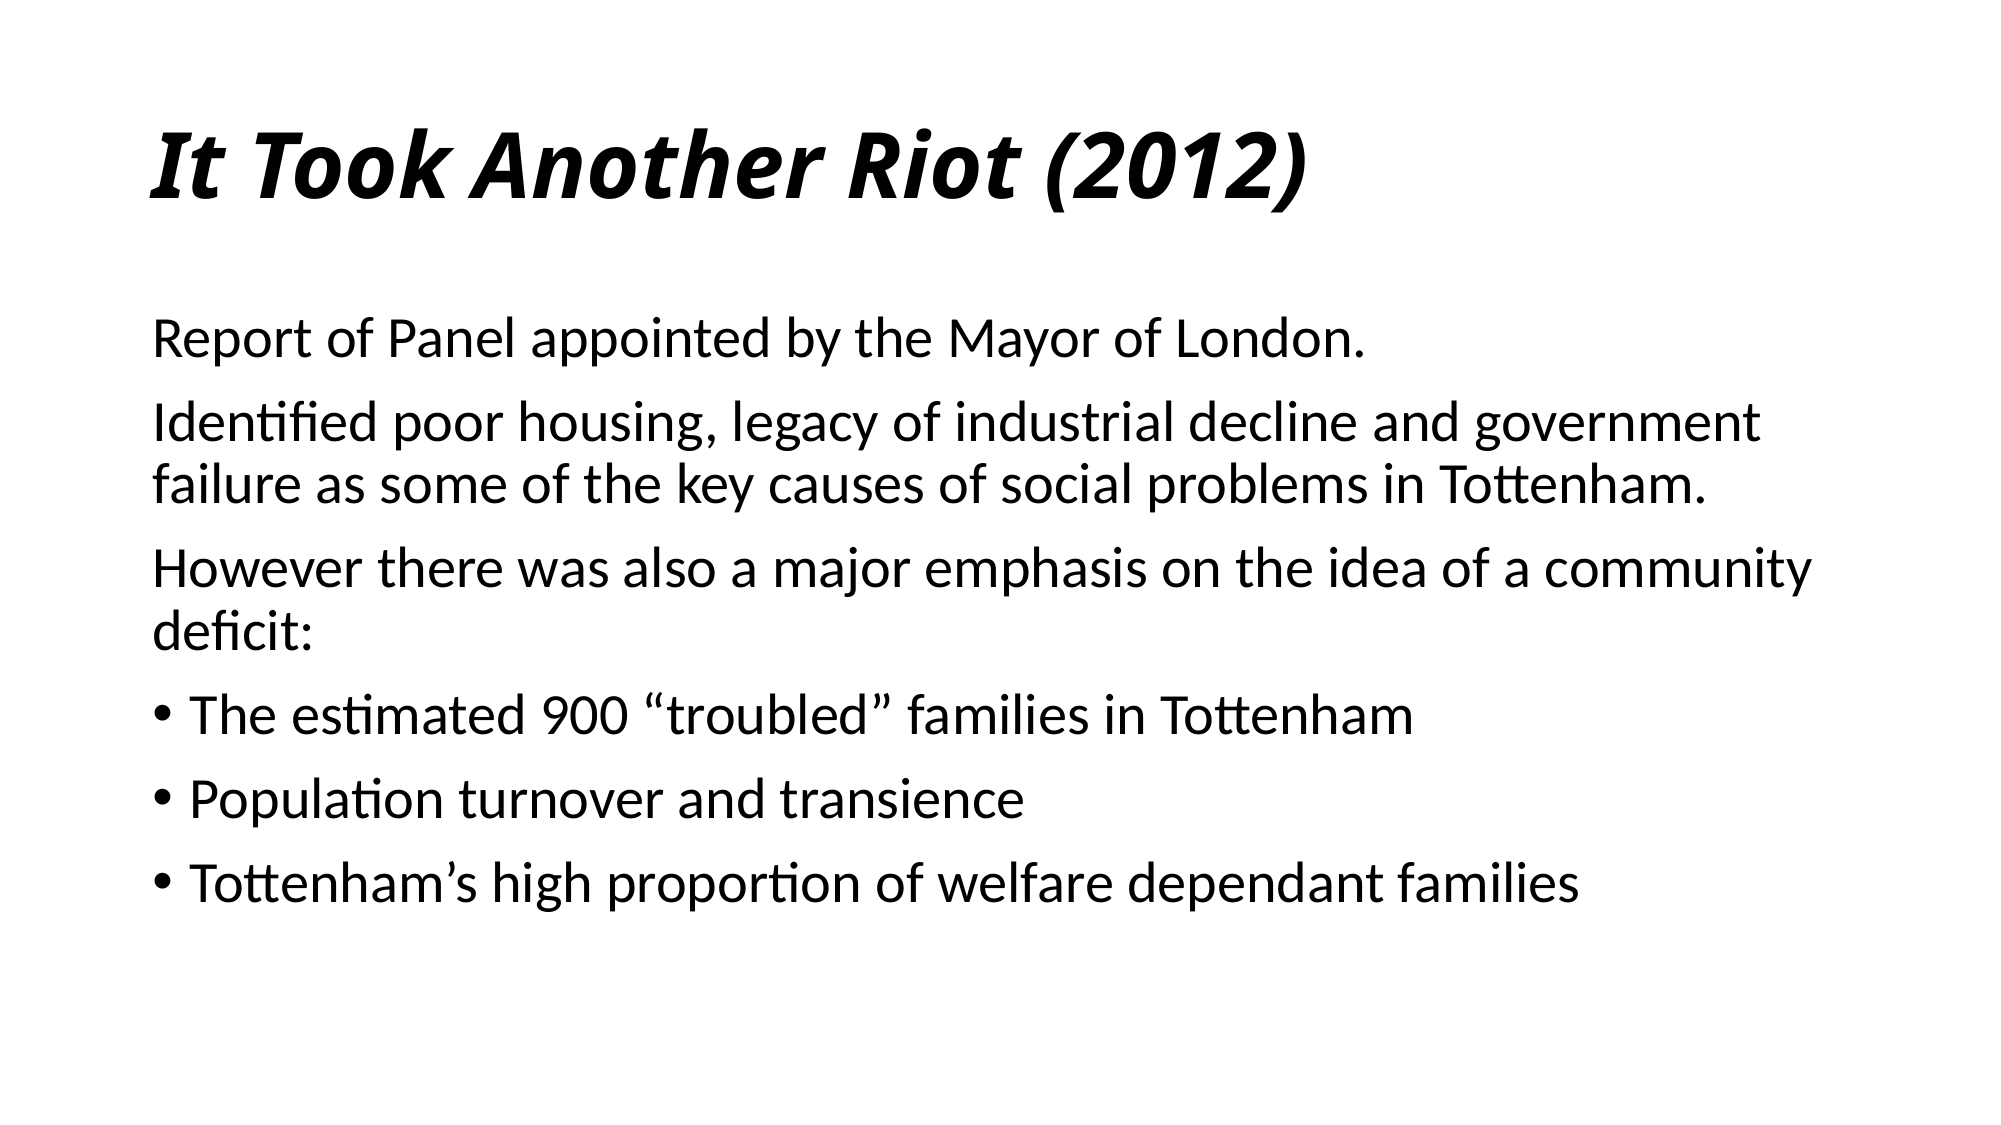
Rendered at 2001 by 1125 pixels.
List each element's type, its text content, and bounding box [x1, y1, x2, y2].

title It Took Another Riot (2012) [137, 59, 1863, 278]
list Report of Panel appointed by the Mayor of London. Identified poor housing, legacy of industrial decline and government failure as some of the key causes of social problems in Tottenham. However there was also a major emphasis on the idea of a community deficit: The estimated 900 “troubled” families in Tottenham Population turnover and transience Tottenham’s high proportion of welfare dependant families [137, 299, 1863, 1014]
